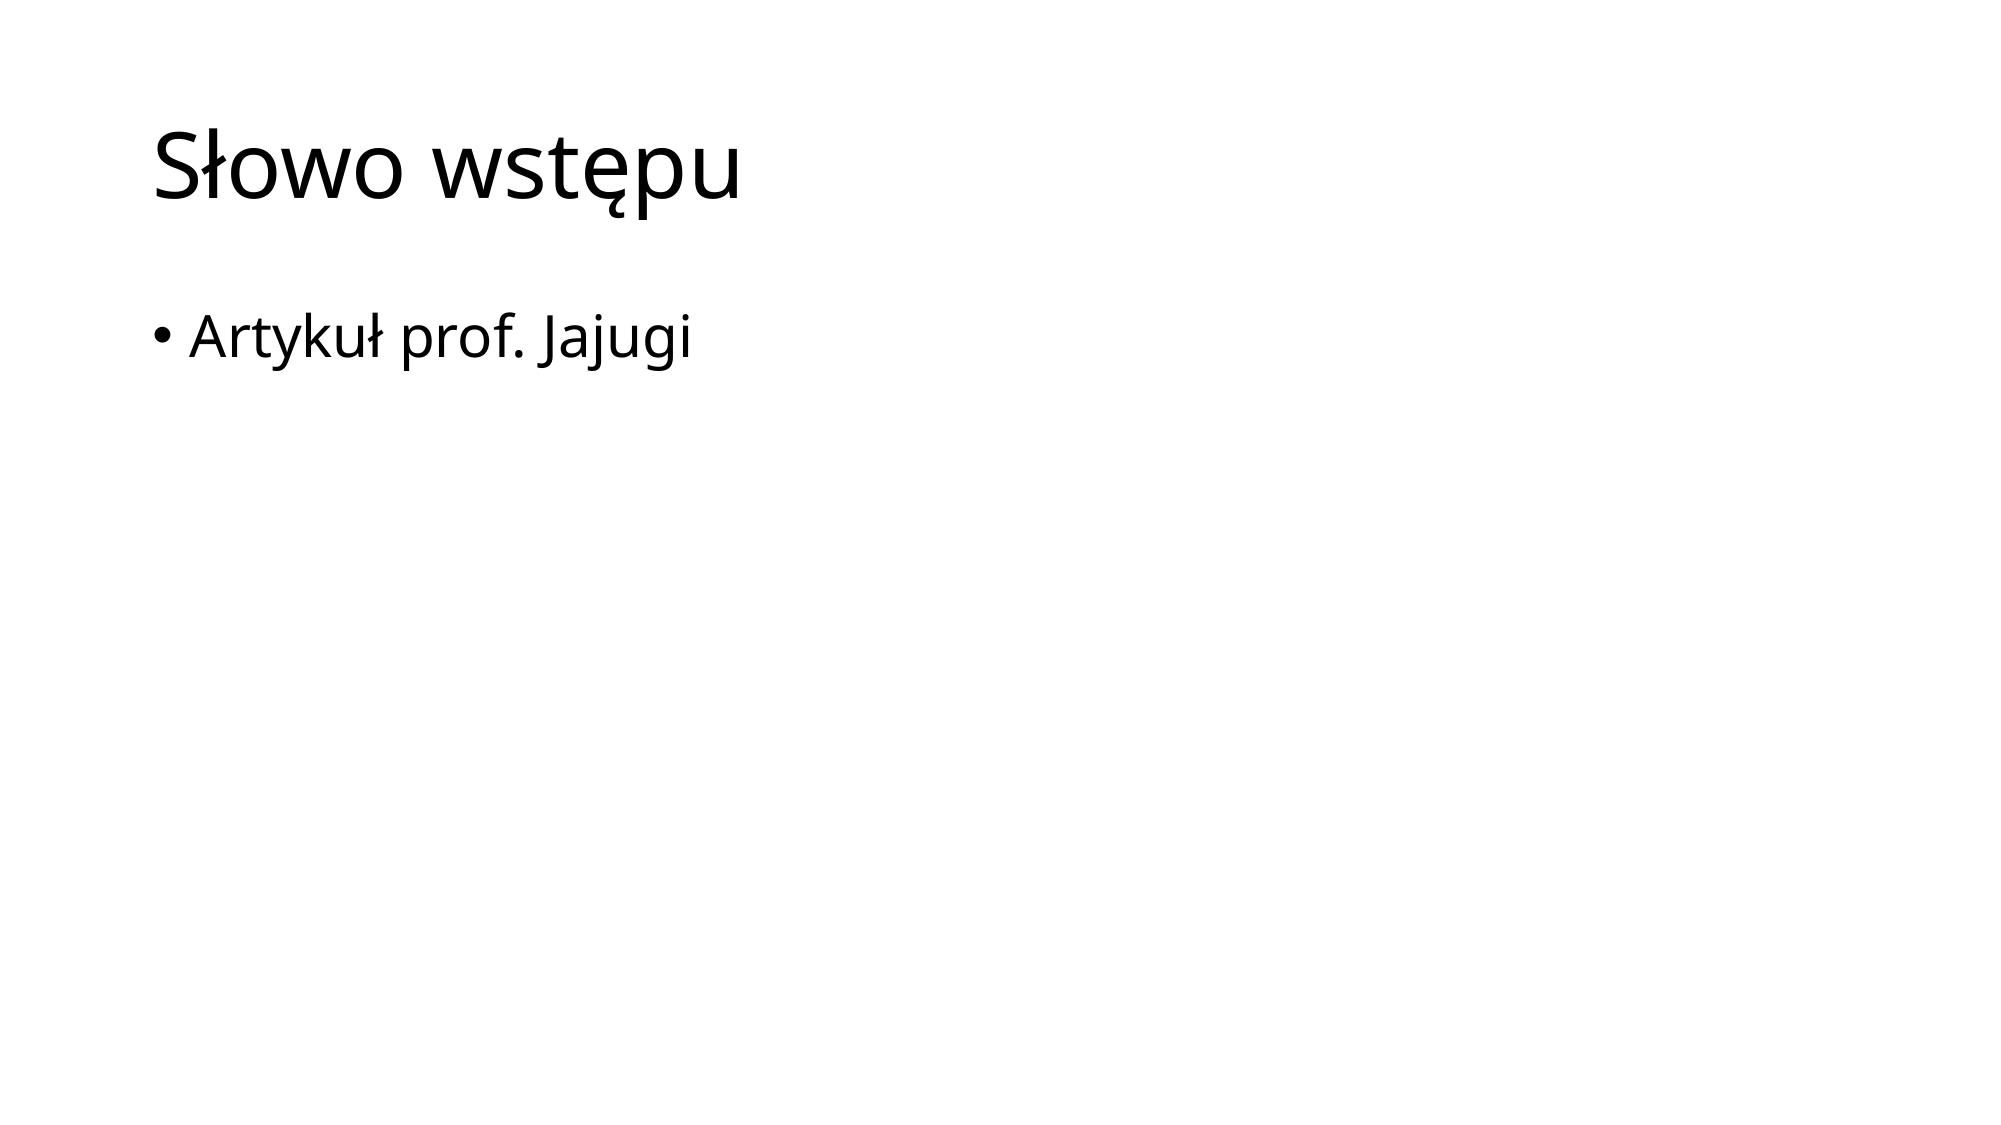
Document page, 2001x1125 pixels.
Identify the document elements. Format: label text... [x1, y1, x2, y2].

title Słowo wstępu [137, 59, 1863, 278]
list Artykuł prof. Jajugi [137, 299, 1863, 1014]
